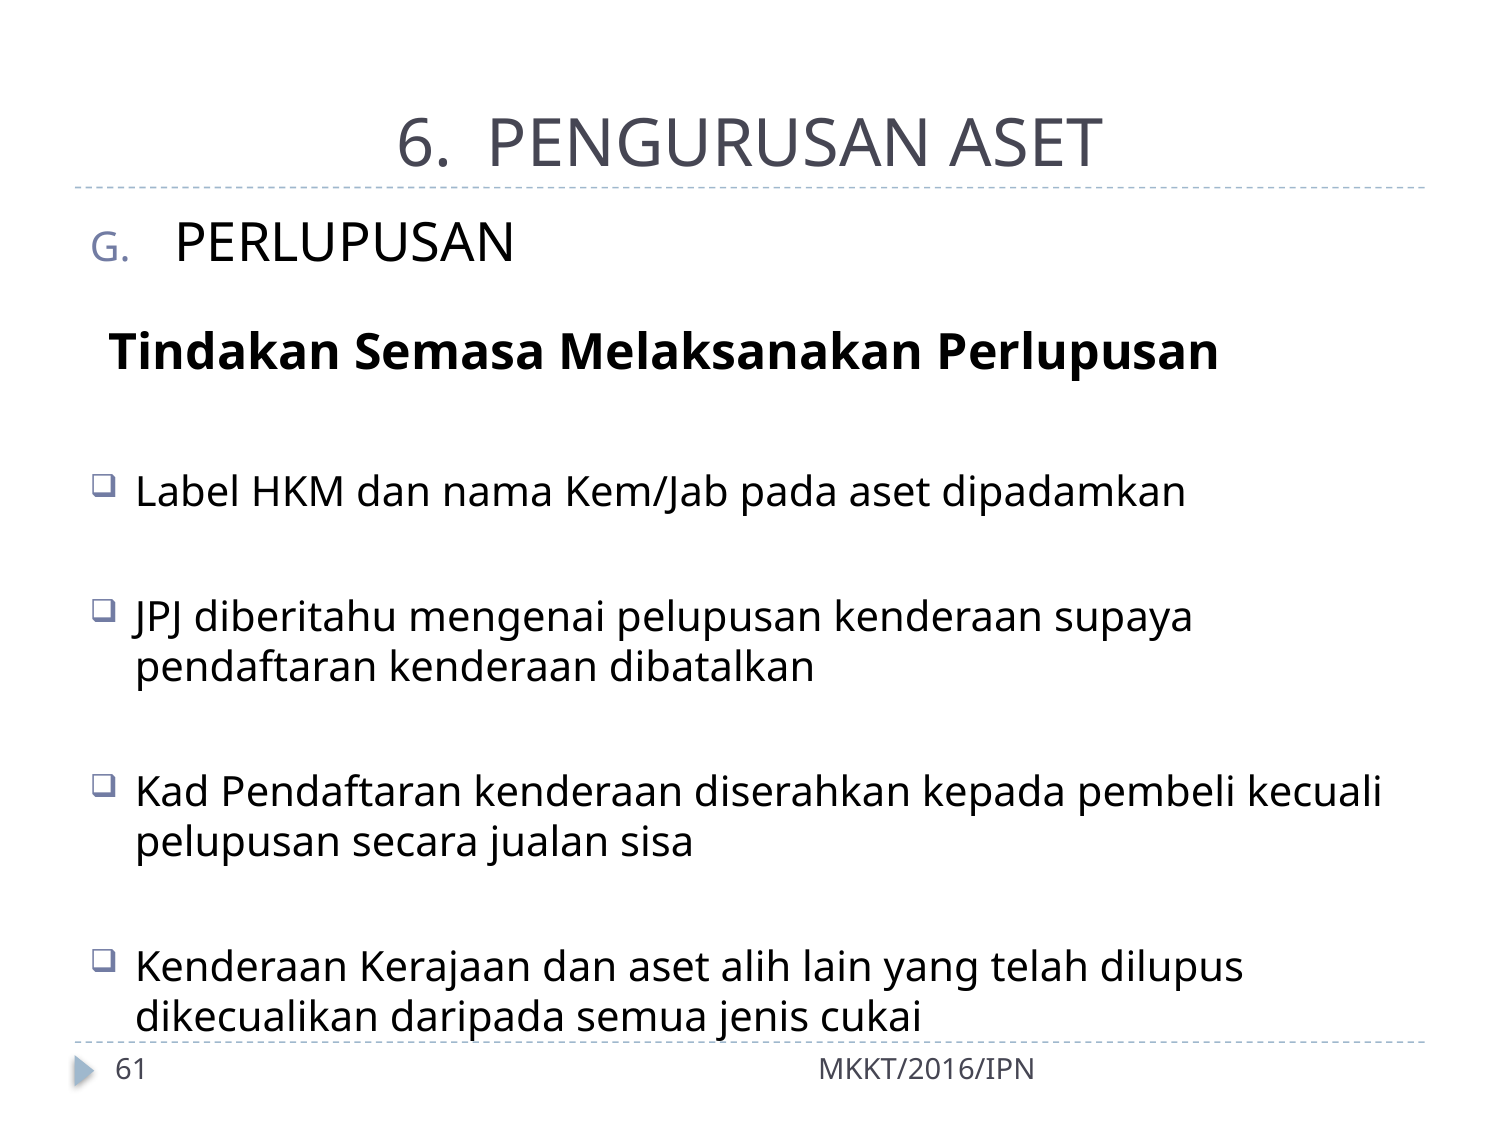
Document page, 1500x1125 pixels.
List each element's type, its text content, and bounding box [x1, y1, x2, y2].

text_box Tindakan Semasa Melaksanakan Perlupusan Label HKM dan nama Kem/Jab pada aset dipadamkan JPJ diberitahu mengenai pelupusan kenderaan supaya pendaftaran kenderaan dibatalkan Kad Pendaftaran kenderaan diserahkan kepada pembeli kecuali pelupusan secara jualan sisa Kenderaan Kerajaan dan aset alih lain yang telah dilupus dikecualikan daripada semua jenis cukai [74, 312, 1425, 1050]
footer MKKT/2016/IPN [475, 1050, 1051, 1103]
slide_number 61 [100, 1050, 426, 1103]
list PERLUPUSAN [75, 200, 1425, 312]
title 6. PENGURUSAN ASET [75, 24, 1425, 188]
